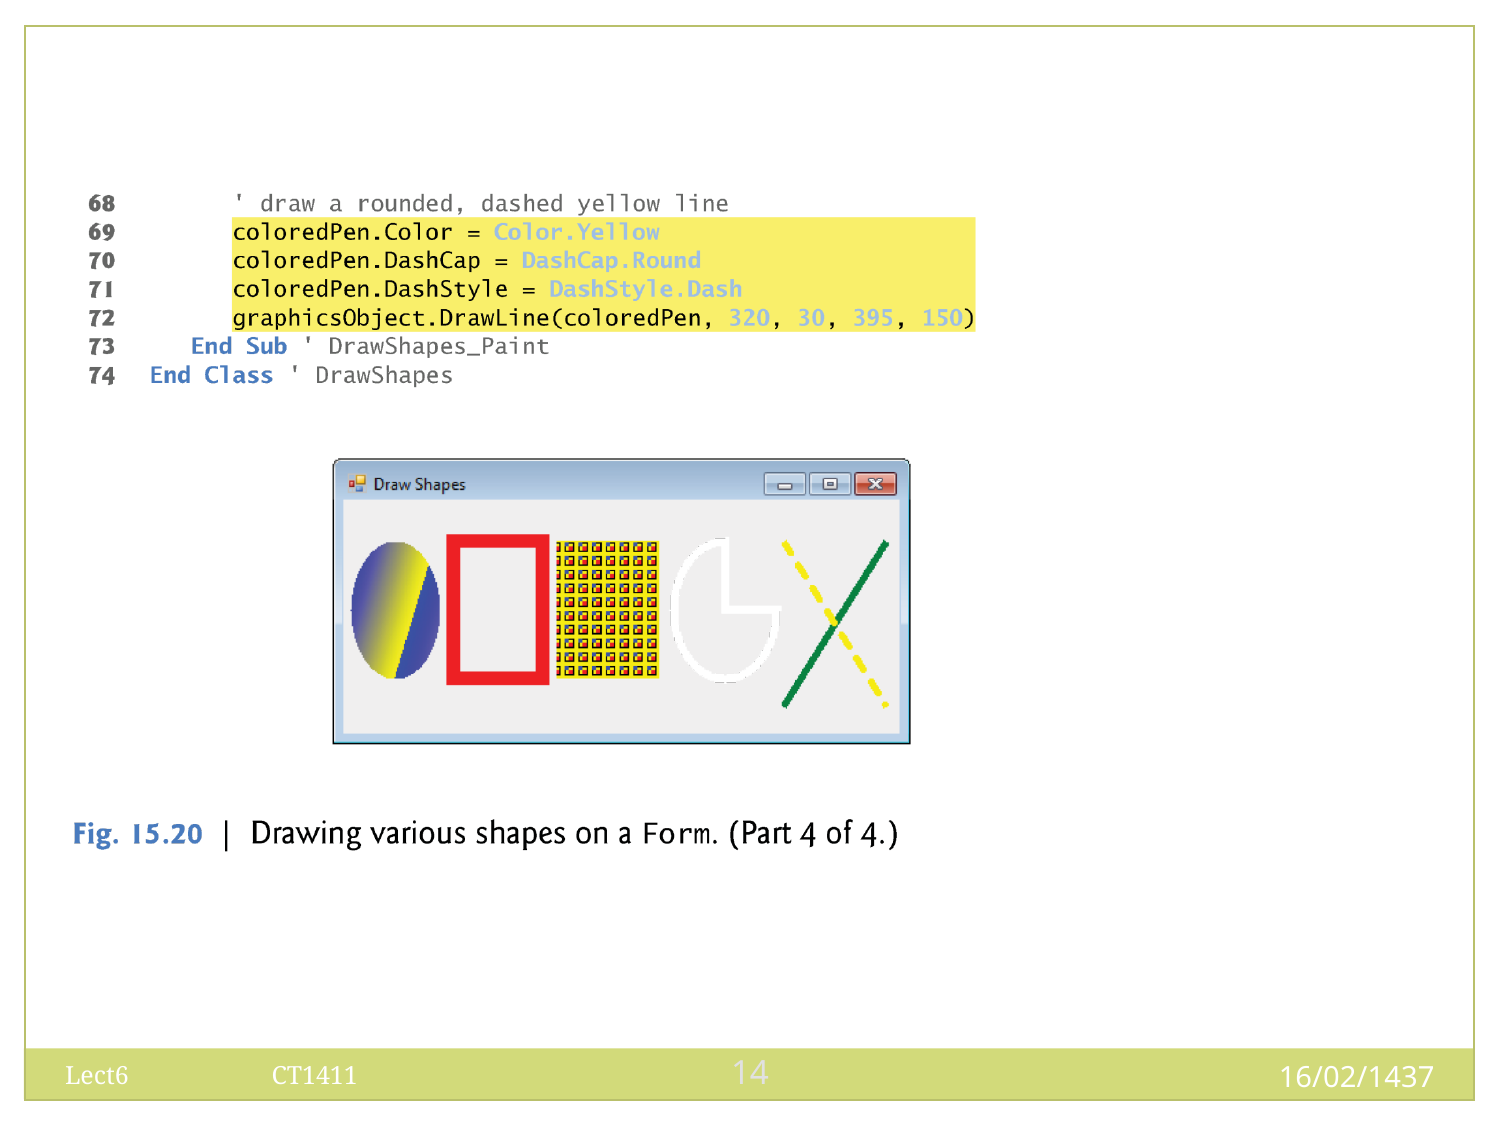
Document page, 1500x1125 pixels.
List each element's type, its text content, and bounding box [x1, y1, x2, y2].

footer Lect6 CT1411 [50, 1051, 638, 1112]
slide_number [950, 1050, 1450, 1111]
slide_number 14 [699, 1037, 800, 1110]
picture [0, 106, 1500, 1018]
